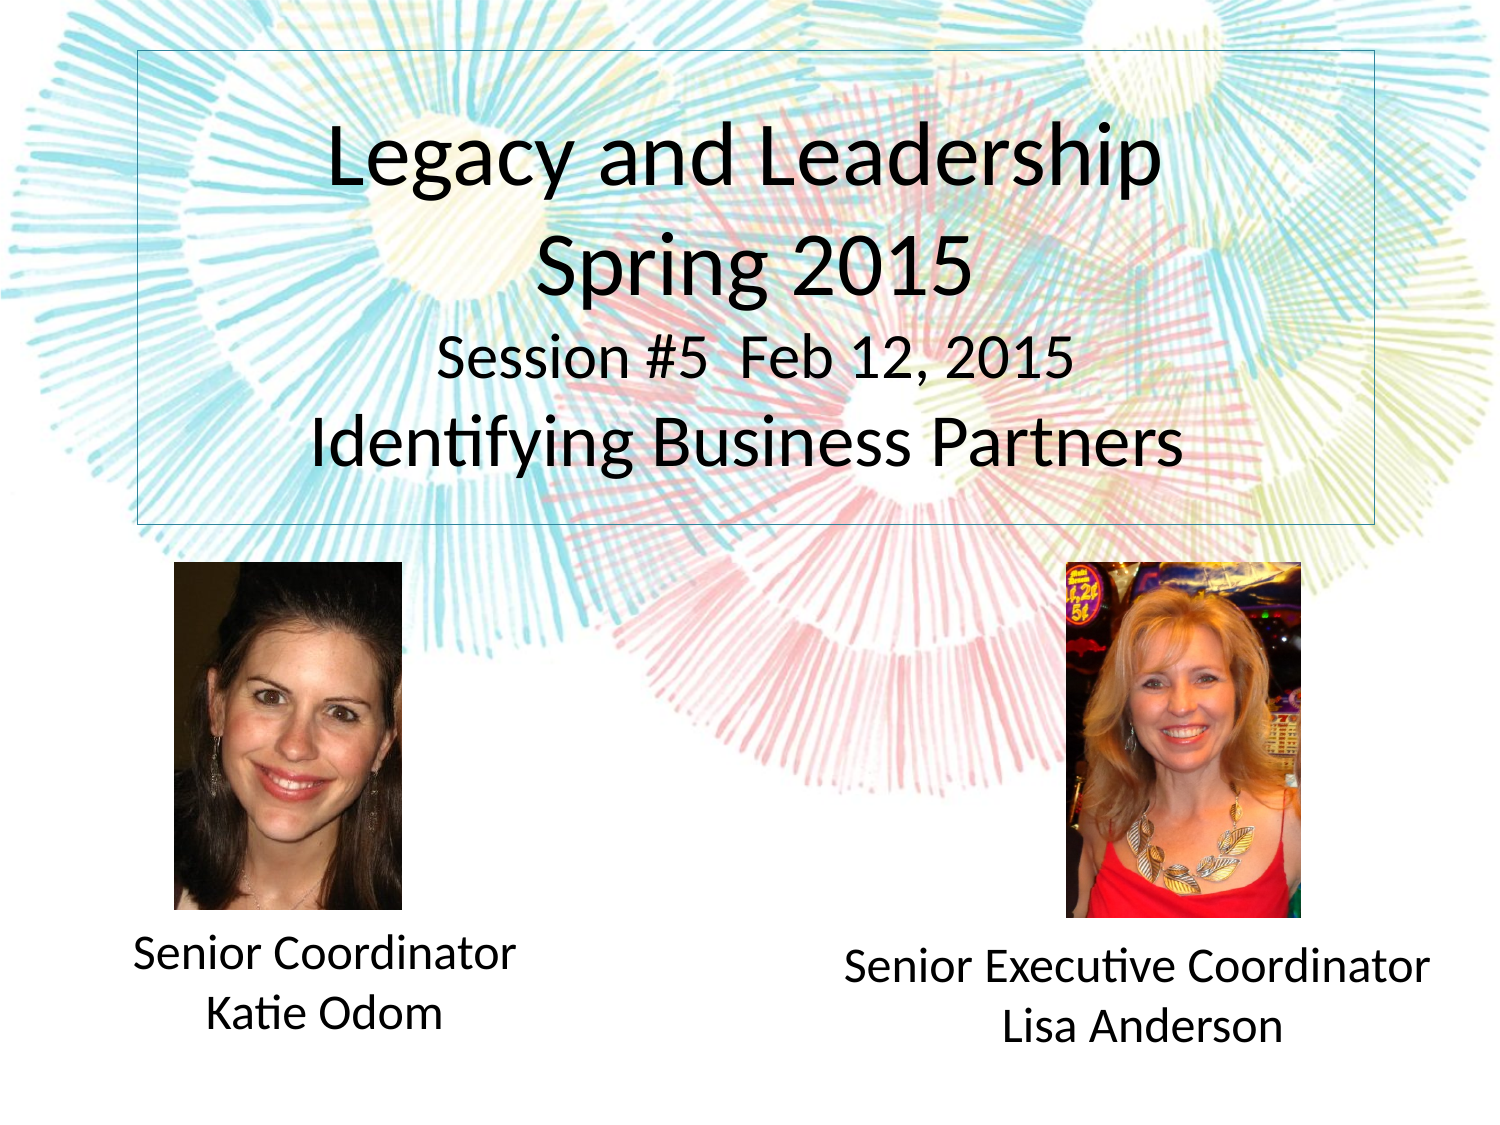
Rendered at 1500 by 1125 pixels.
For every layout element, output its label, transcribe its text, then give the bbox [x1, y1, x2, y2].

text_box Senior Coordinator Katie Odom [62, 912, 588, 1048]
picture [0, 0, 1500, 919]
subtitle Senior Executive Coordinator Lisa Anderson [825, 924, 1450, 1075]
